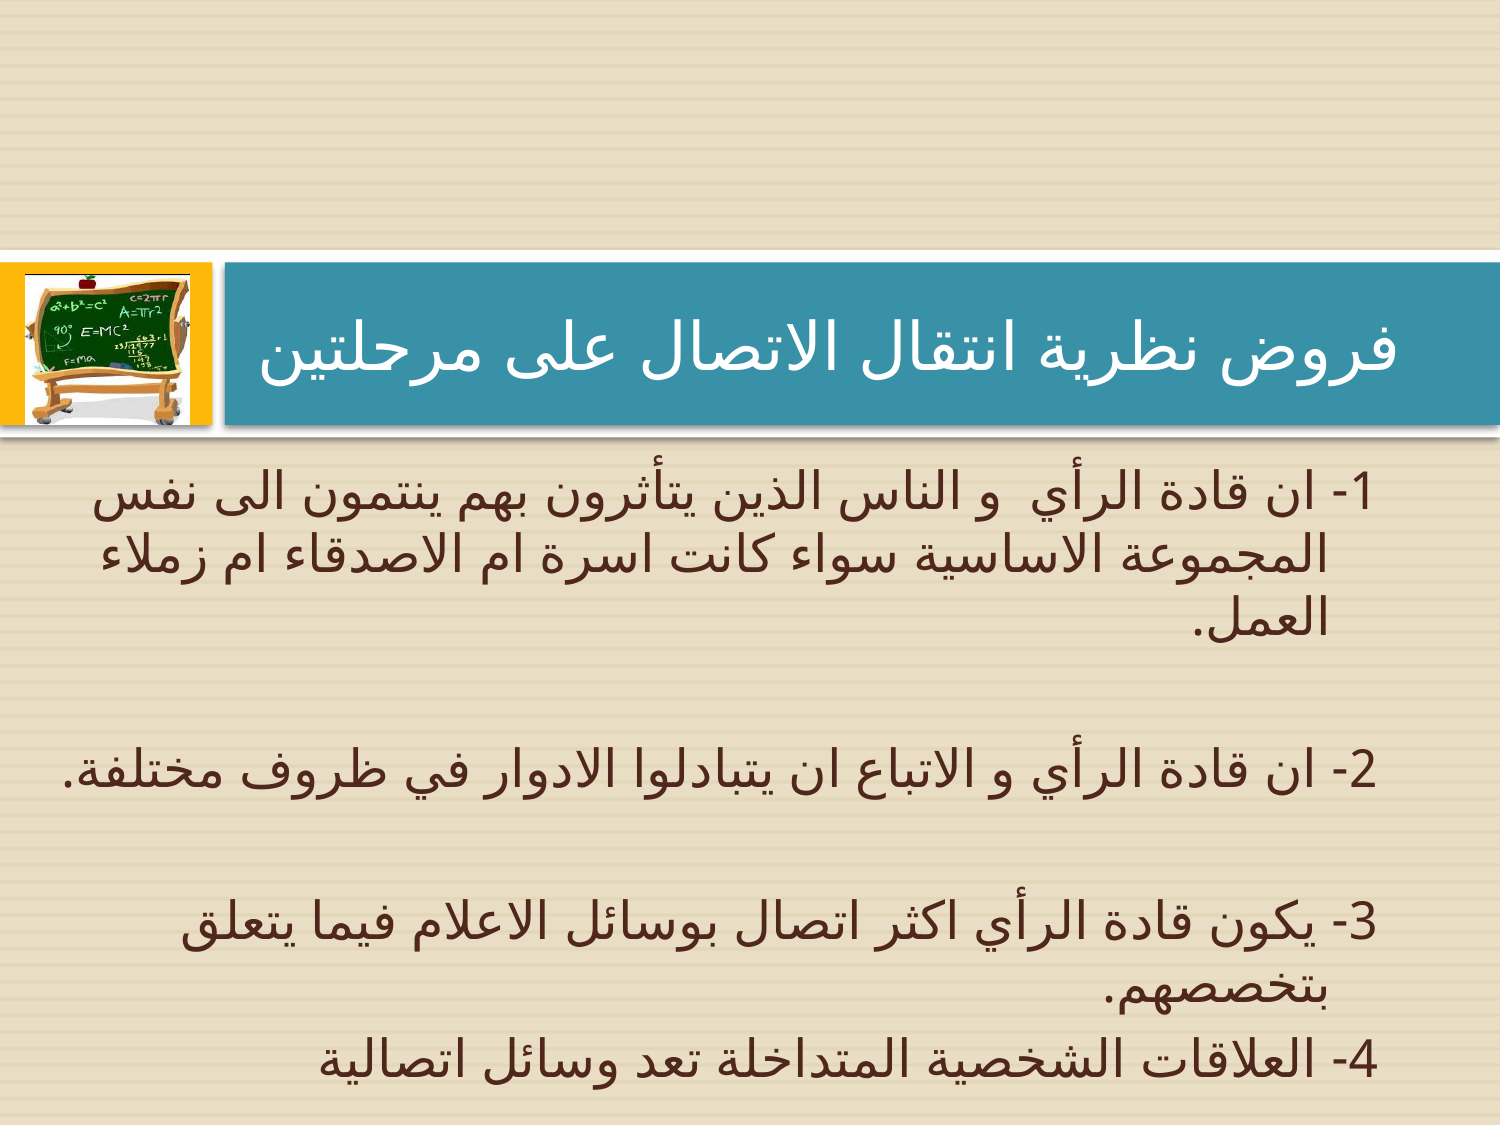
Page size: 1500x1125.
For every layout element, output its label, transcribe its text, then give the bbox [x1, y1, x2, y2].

title فروض نظرية انتقال الاتصال على مرحلتين [225, 262, 1475, 425]
list 1- ان قادة الرأي و الناس الذين يتأثرون بهم ينتمون الى نفس المجموعة الاساسية سواء كانت اسرة ام الاصدقاء ام زملاء العمل. 2- ان قادة الرأي و الاتباع ان يتبادلوا الادوار في ظروف مختلفة. 3- يكون قادة الرأي اكثر اتصال بوسائل الاعلام فيما يتعلق بتخصصهم. 4- العلاقات الشخصية المتداخلة تعد وسائل اتصالية [37, 450, 1394, 1100]
picture [25, 274, 191, 426]
